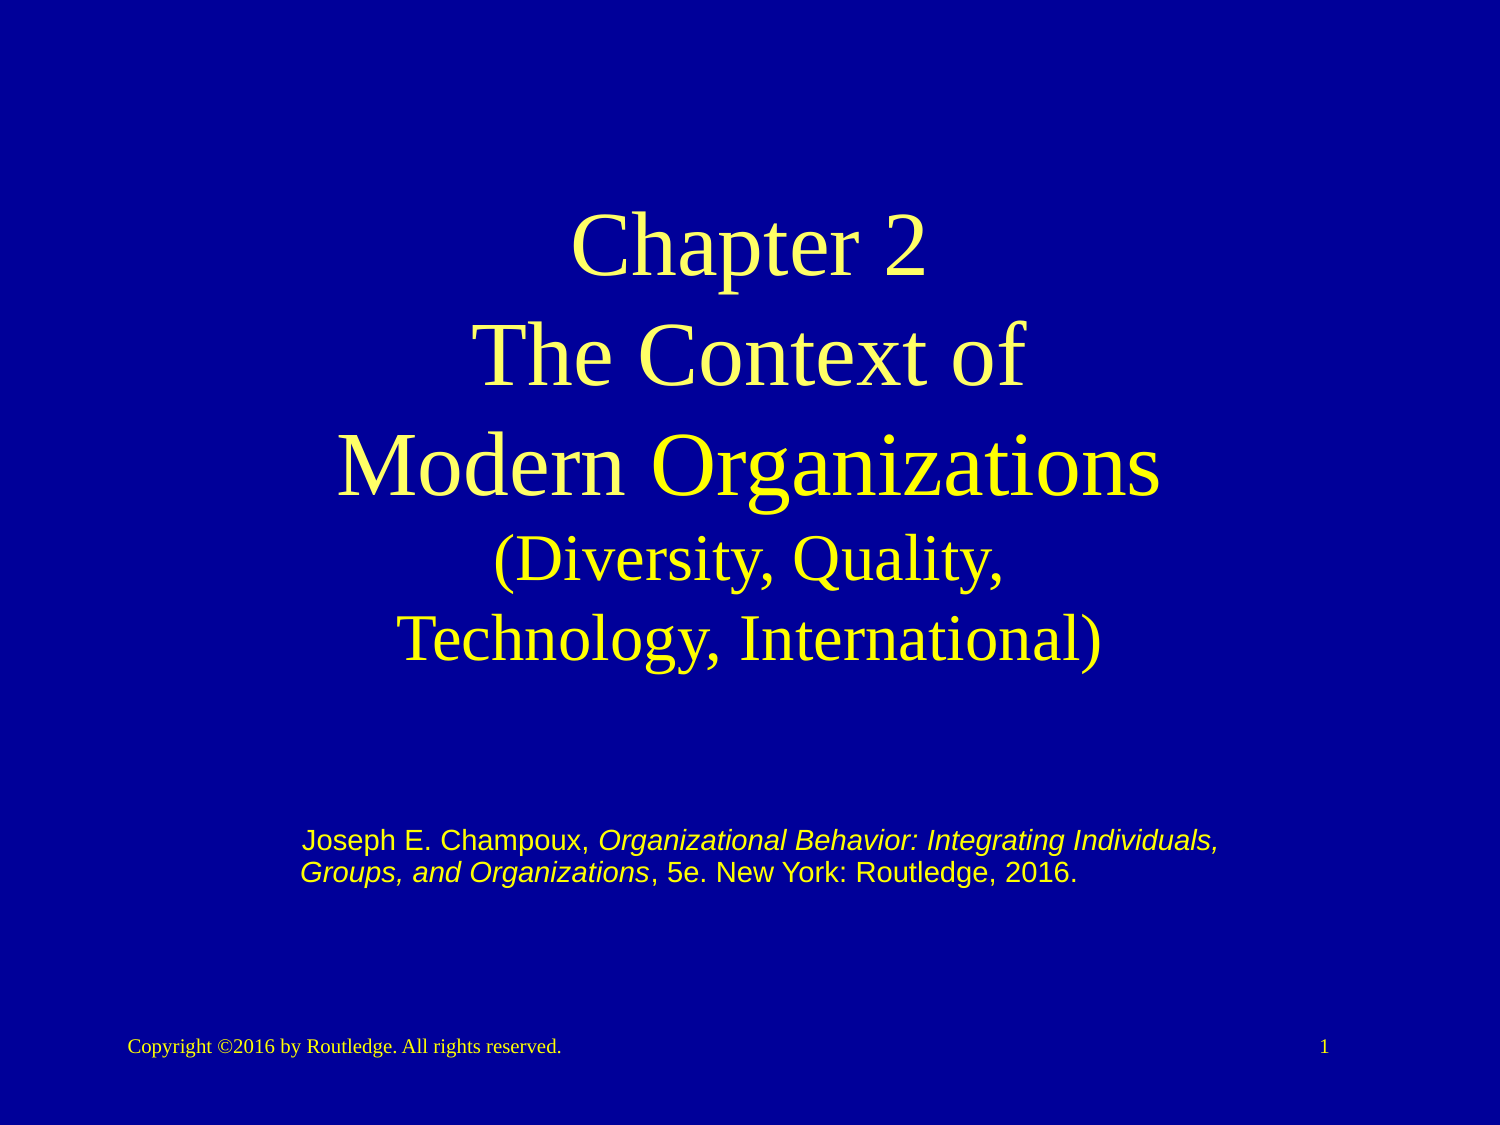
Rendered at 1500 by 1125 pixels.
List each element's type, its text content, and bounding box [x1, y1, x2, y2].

slide_number 1 [1303, 1024, 1388, 1101]
title Chapter 2 The Context of Modern Organizations (Diversity, Quality, Technology, International) [112, 375, 1388, 563]
footer Copyright ©2016 by Routledge. All rights reserved. [111, 1024, 1267, 1101]
subtitle Joseph E. Champoux, Organizational Behavior: Integrating Individuals, Groups, and Organizations, 5e. New York: Routledge, 2016. [229, 666, 1271, 921]
